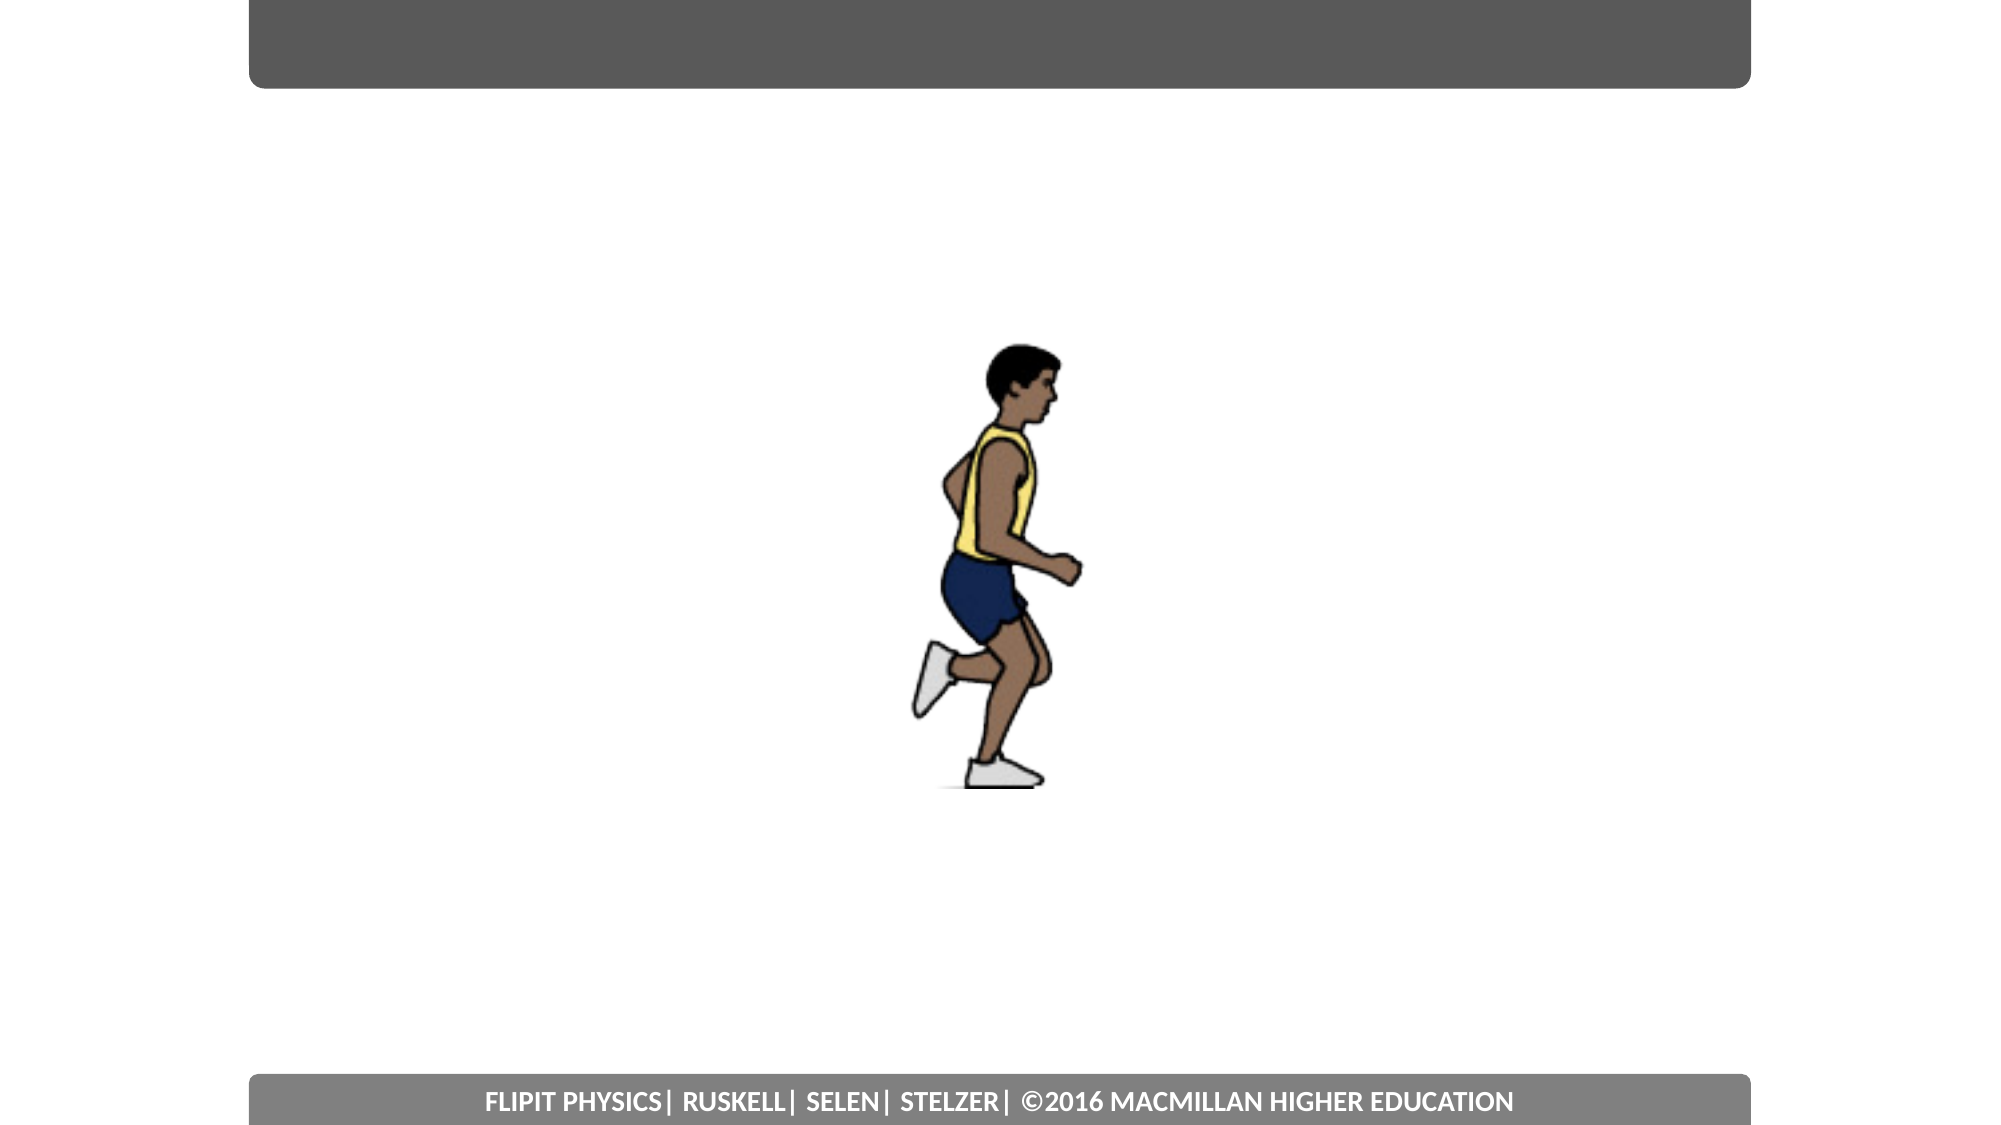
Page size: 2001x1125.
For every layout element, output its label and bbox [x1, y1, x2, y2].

picture [842, 320, 1158, 789]
text_box [248, 0, 1752, 89]
text_box [249, 1074, 1750, 1125]
